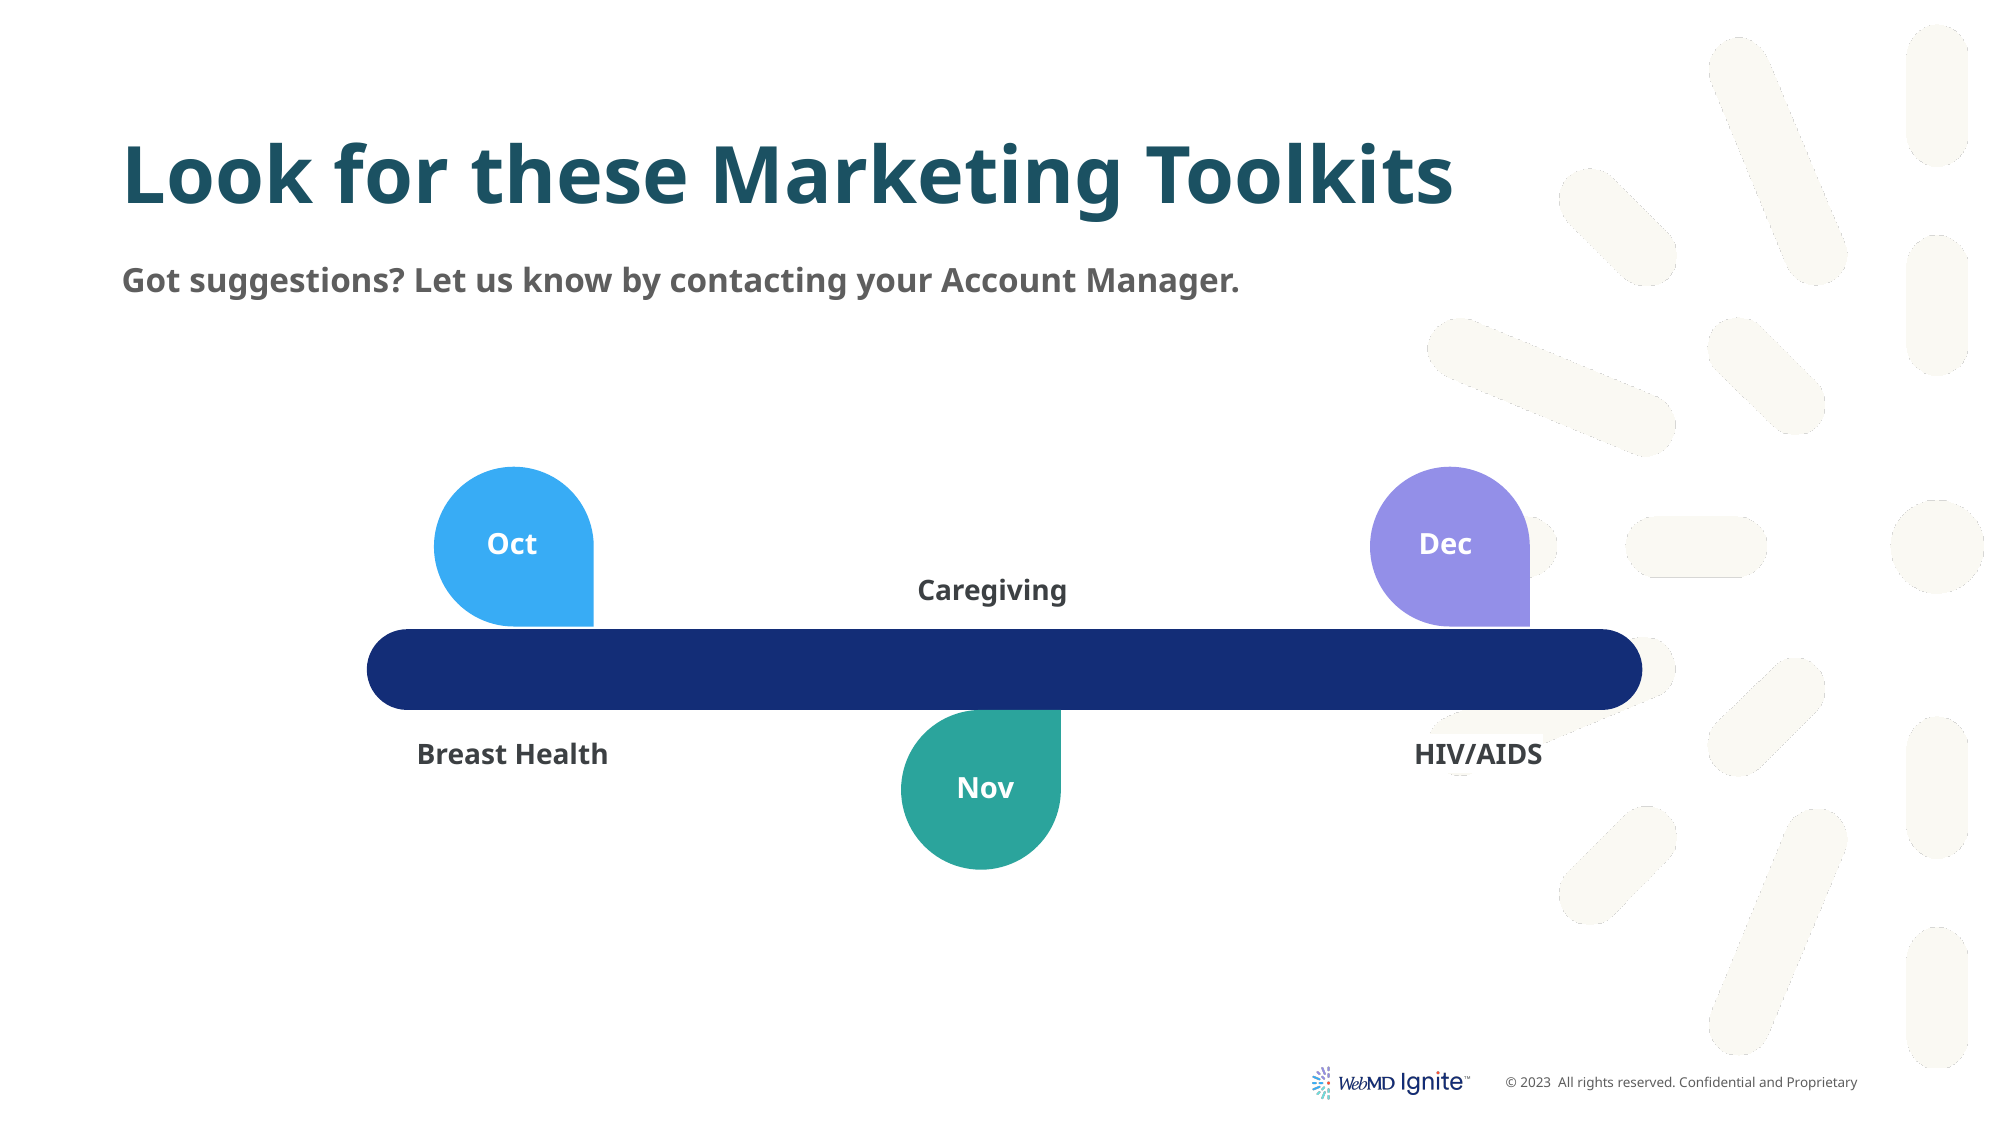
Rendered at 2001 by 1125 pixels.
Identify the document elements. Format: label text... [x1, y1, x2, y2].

list Oct [445, 518, 579, 589]
list Breast Health [362, 723, 678, 871]
list HIV/AIDS [1293, 723, 1679, 927]
list Caregiving [842, 467, 1158, 614]
picture [1308, 1063, 1474, 1103]
list Dec [1403, 518, 1503, 589]
list Nov [918, 761, 1052, 833]
title Look for these Marketing Toolkits [121, 10, 1864, 229]
list Got suggestions? Let us know by contacting your Account Manager. [121, 241, 1844, 895]
